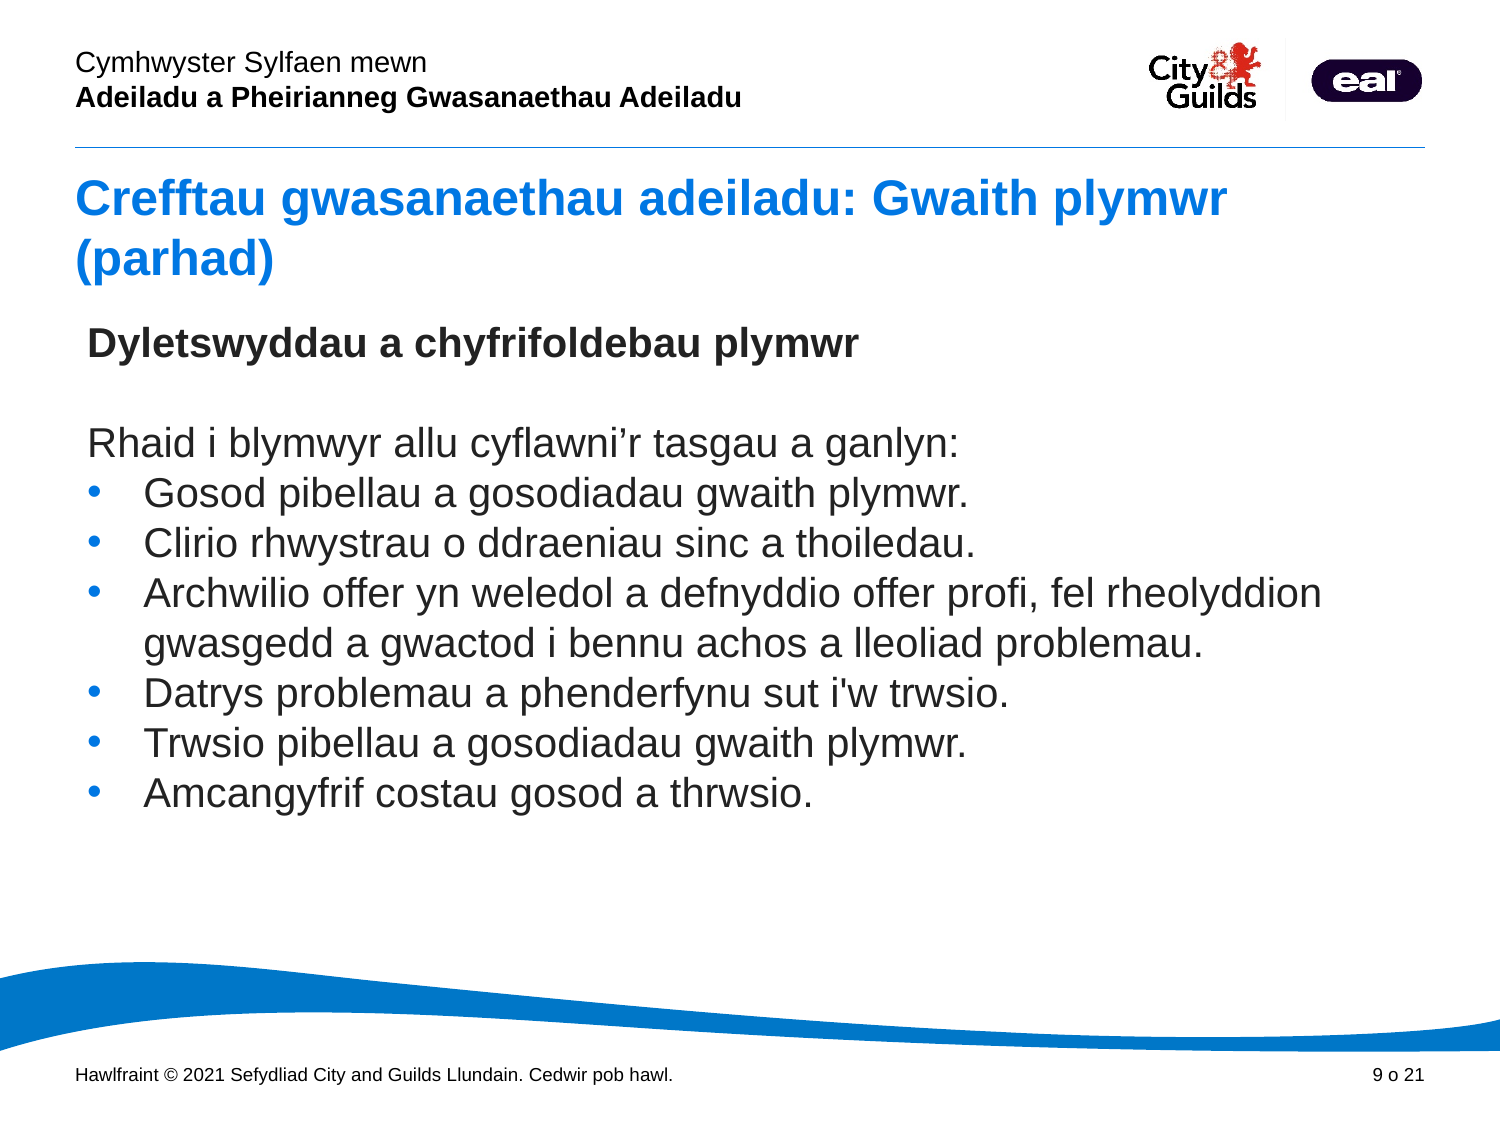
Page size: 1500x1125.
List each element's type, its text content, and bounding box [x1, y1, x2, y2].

text_box Dyletswyddau a chyfrifoldebau plymwr Rhaid i blymwyr allu cyflawni’r tasgau a ganlyn: Gosod pibellau a gosodiadau gwaith plymwr. Clirio rhwystrau o ddraeniau sinc a thoiledau. Archwilio offer yn weledol a defnyddio offer profi, fel rheolyddion gwasgedd a gwactod i bennu achos a lleoliad problemau. Datrys problemau a phenderfynu sut i'w trwsio. Trwsio pibellau a gosodiadau gwaith plymwr. Amcangyfrif costau gosod a thrwsio. [72, 308, 1362, 874]
title Crefftau gwasanaethau adeiladu: Gwaith plymwr (parhad) [74, 165, 1426, 229]
picture [1149, 38, 1422, 121]
